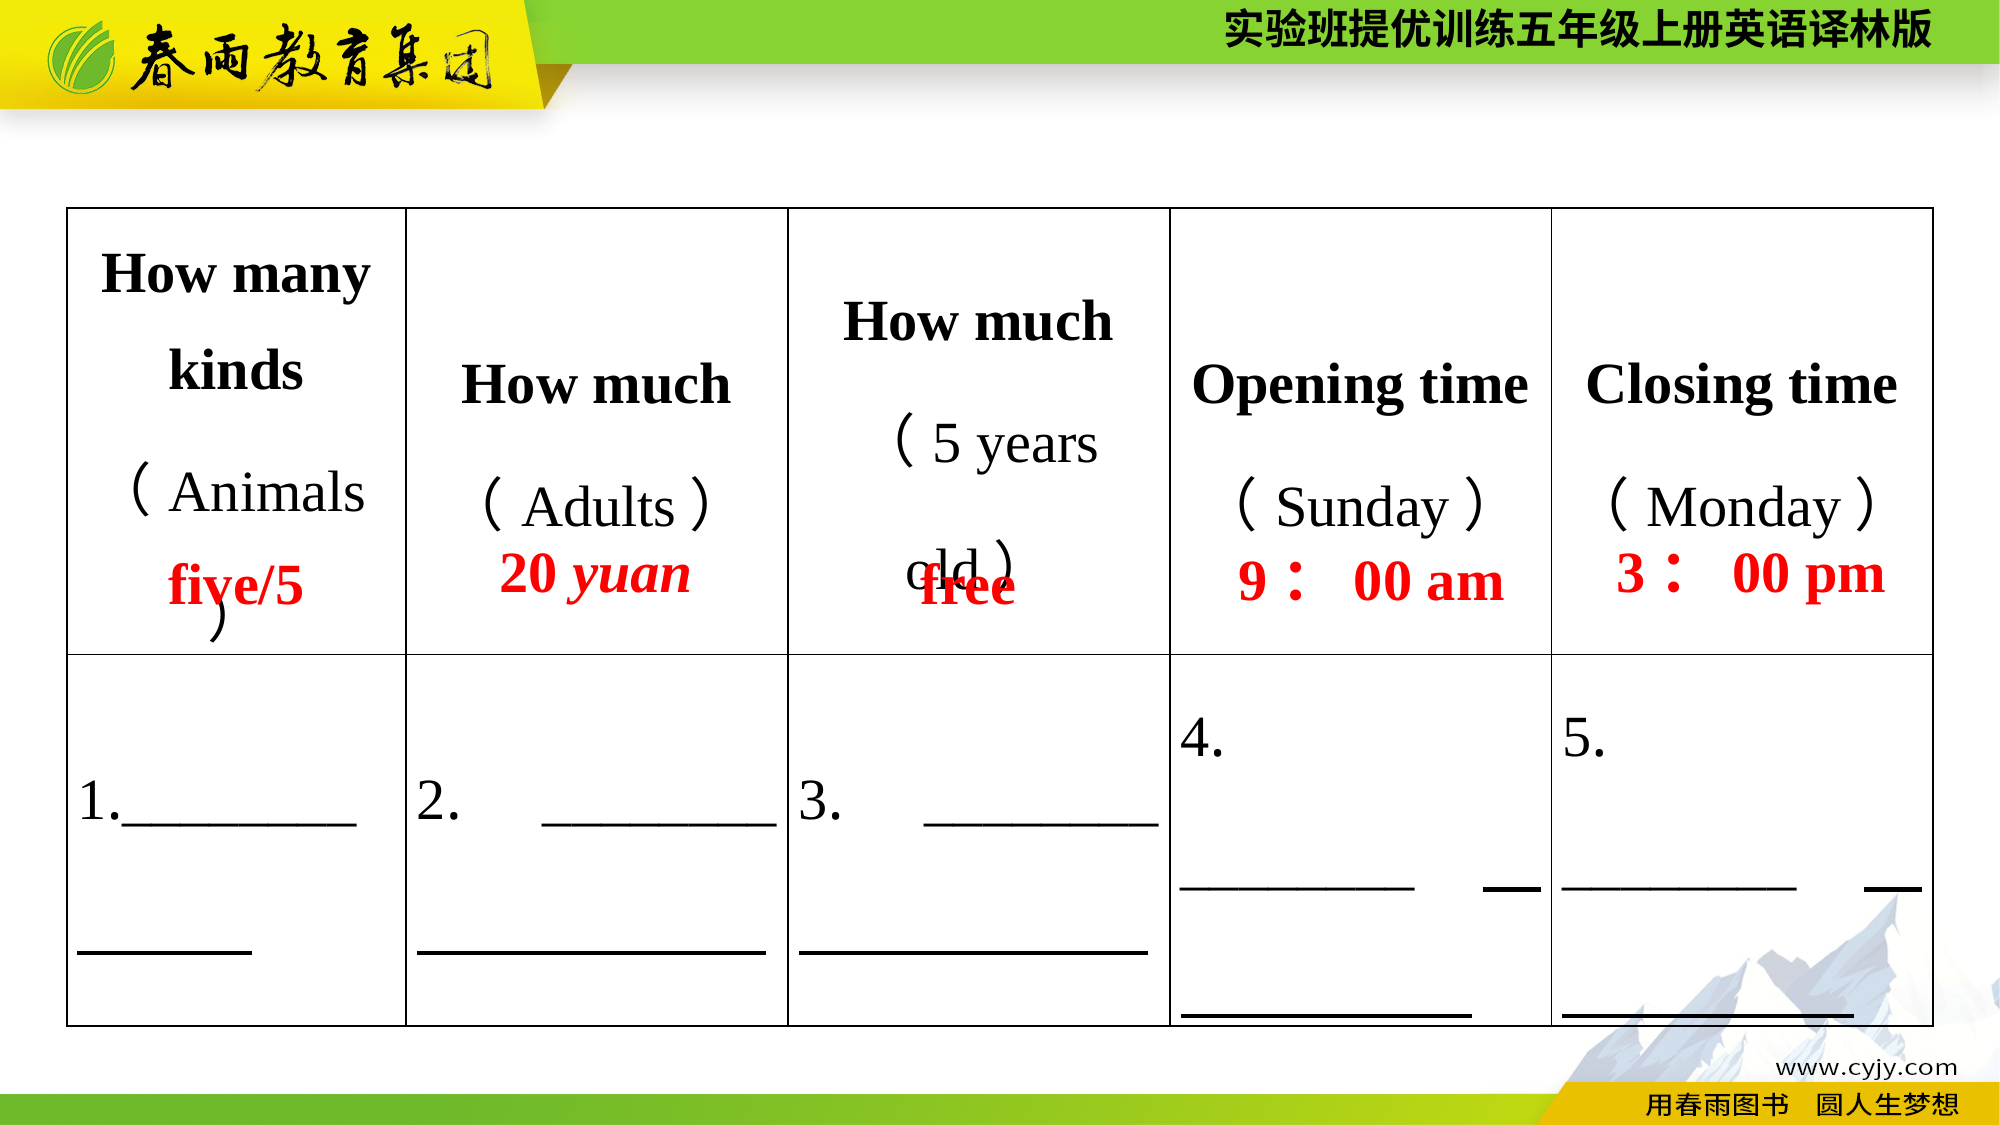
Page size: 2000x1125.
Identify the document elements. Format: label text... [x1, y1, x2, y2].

table_cell 1.________ [68, 655, 405, 1025]
table_cell 2. ________ [407, 655, 787, 1025]
table_header Closing time （Monday） [1552, 209, 1932, 654]
text_box five/5 [153, 538, 320, 624]
table_header Opening time （Sunday） [1171, 209, 1551, 654]
text_box 20 yuan [484, 527, 708, 612]
picture [0, 0, 2000, 1125]
text_box free [905, 538, 1032, 624]
table_cell 3. ________ [789, 655, 1169, 1025]
table_header How much （Adults） [407, 209, 787, 654]
table_header How much （5 years old） [789, 209, 1169, 654]
text_box 3：00 pm [1601, 527, 1901, 612]
table_cell 5. ________ [1552, 655, 1932, 1025]
text_box 9：00 am [1223, 534, 1520, 620]
table_header How many kinds （Animals） [68, 209, 405, 654]
table_cell 4. ________ [1171, 655, 1551, 1025]
